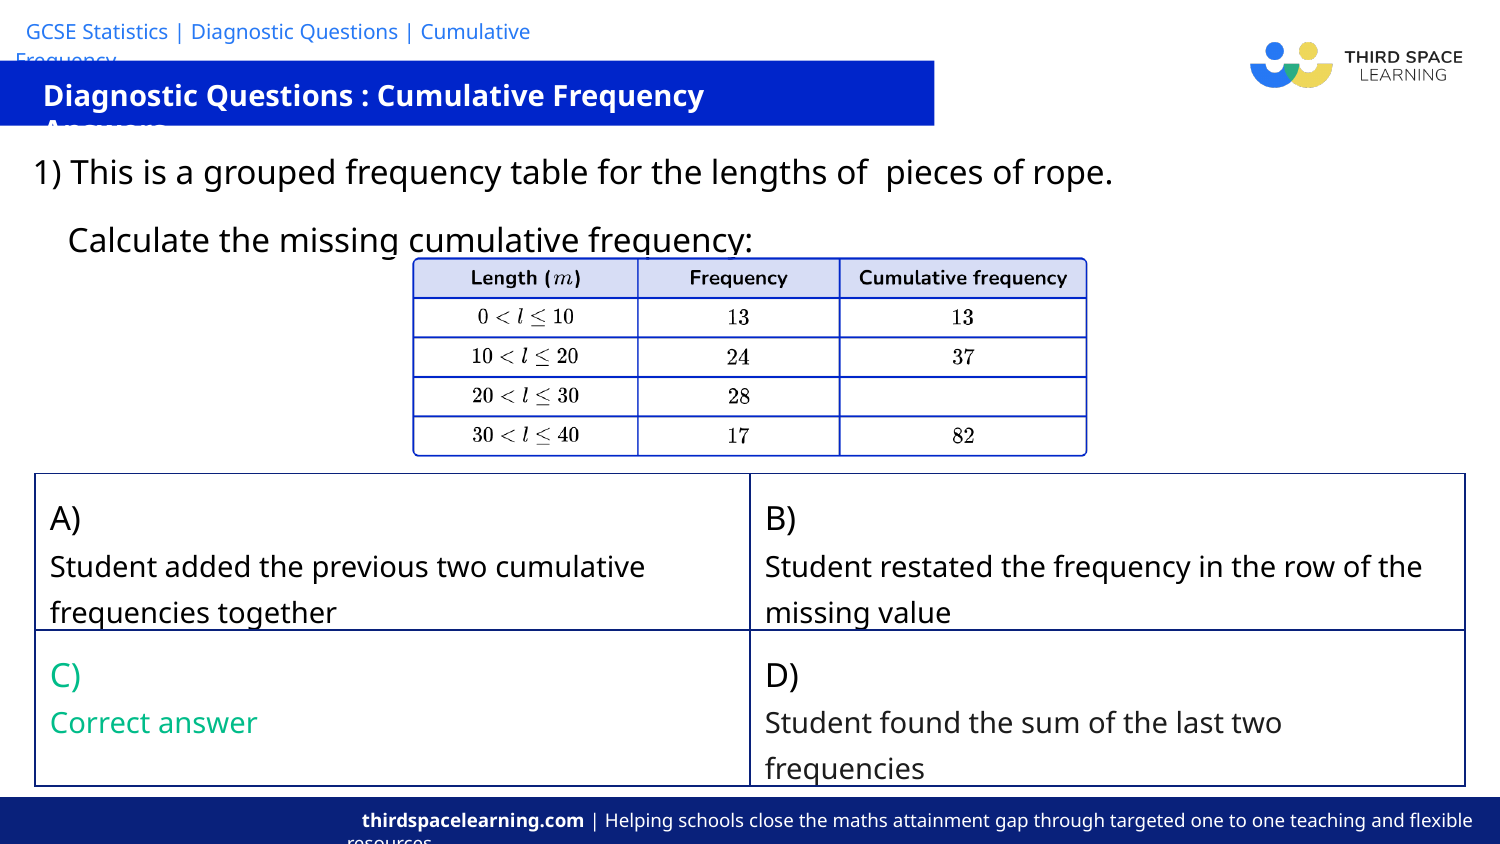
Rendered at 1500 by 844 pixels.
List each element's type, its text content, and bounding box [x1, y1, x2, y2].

picture [1250, 33, 1465, 99]
picture [411, 257, 1088, 457]
text_box Diagnostic Questions : Cumulative Frequency Answers [27, 61, 833, 141]
